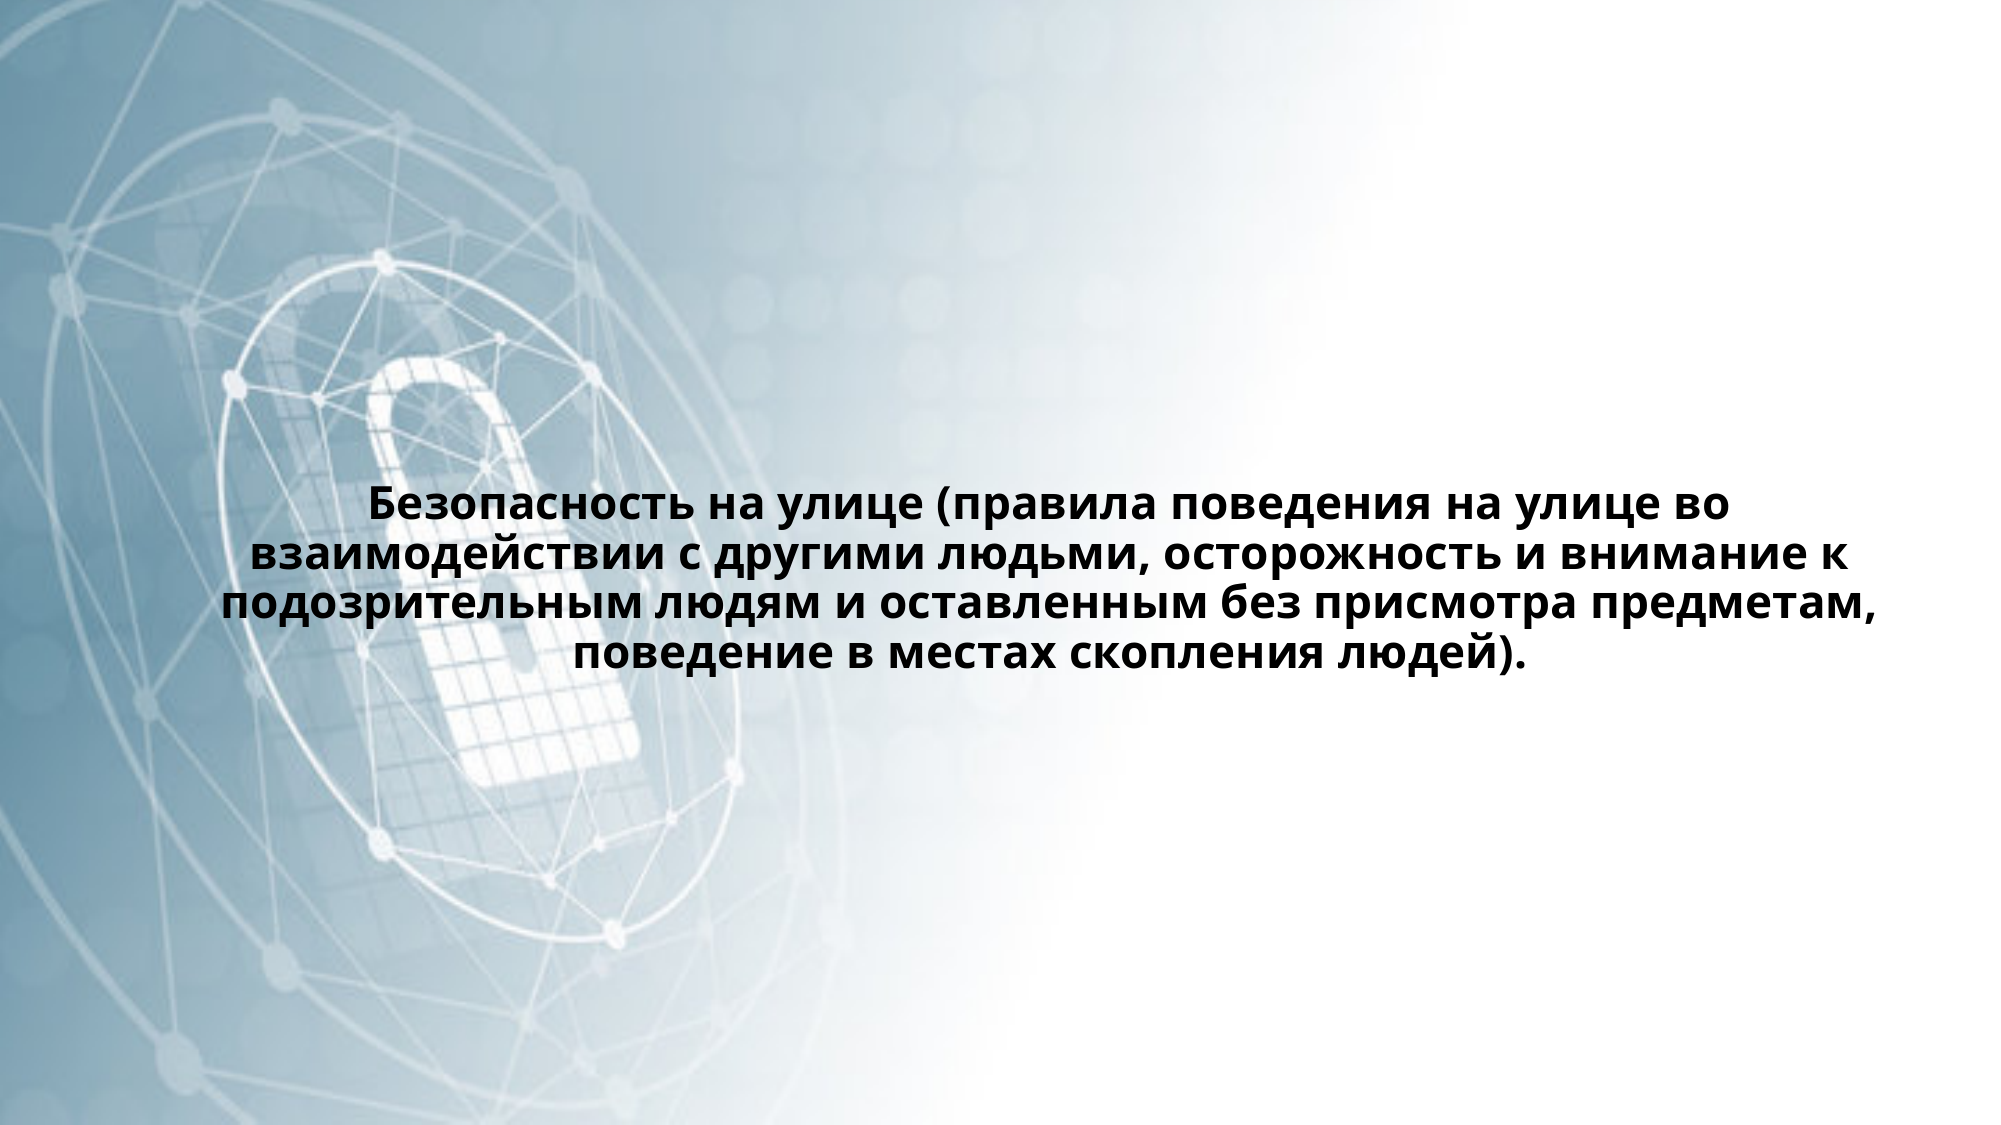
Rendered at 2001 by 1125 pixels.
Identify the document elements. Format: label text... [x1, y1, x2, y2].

title Безопасность на улице (правила поведения на улице во взаимодействии с другими людьми, осторожность и внимание к подозрительным людям и оставленным без присмотра предметам, поведение в местах скопления людей). [187, 470, 1913, 688]
picture [0, 0, 2001, 1125]
